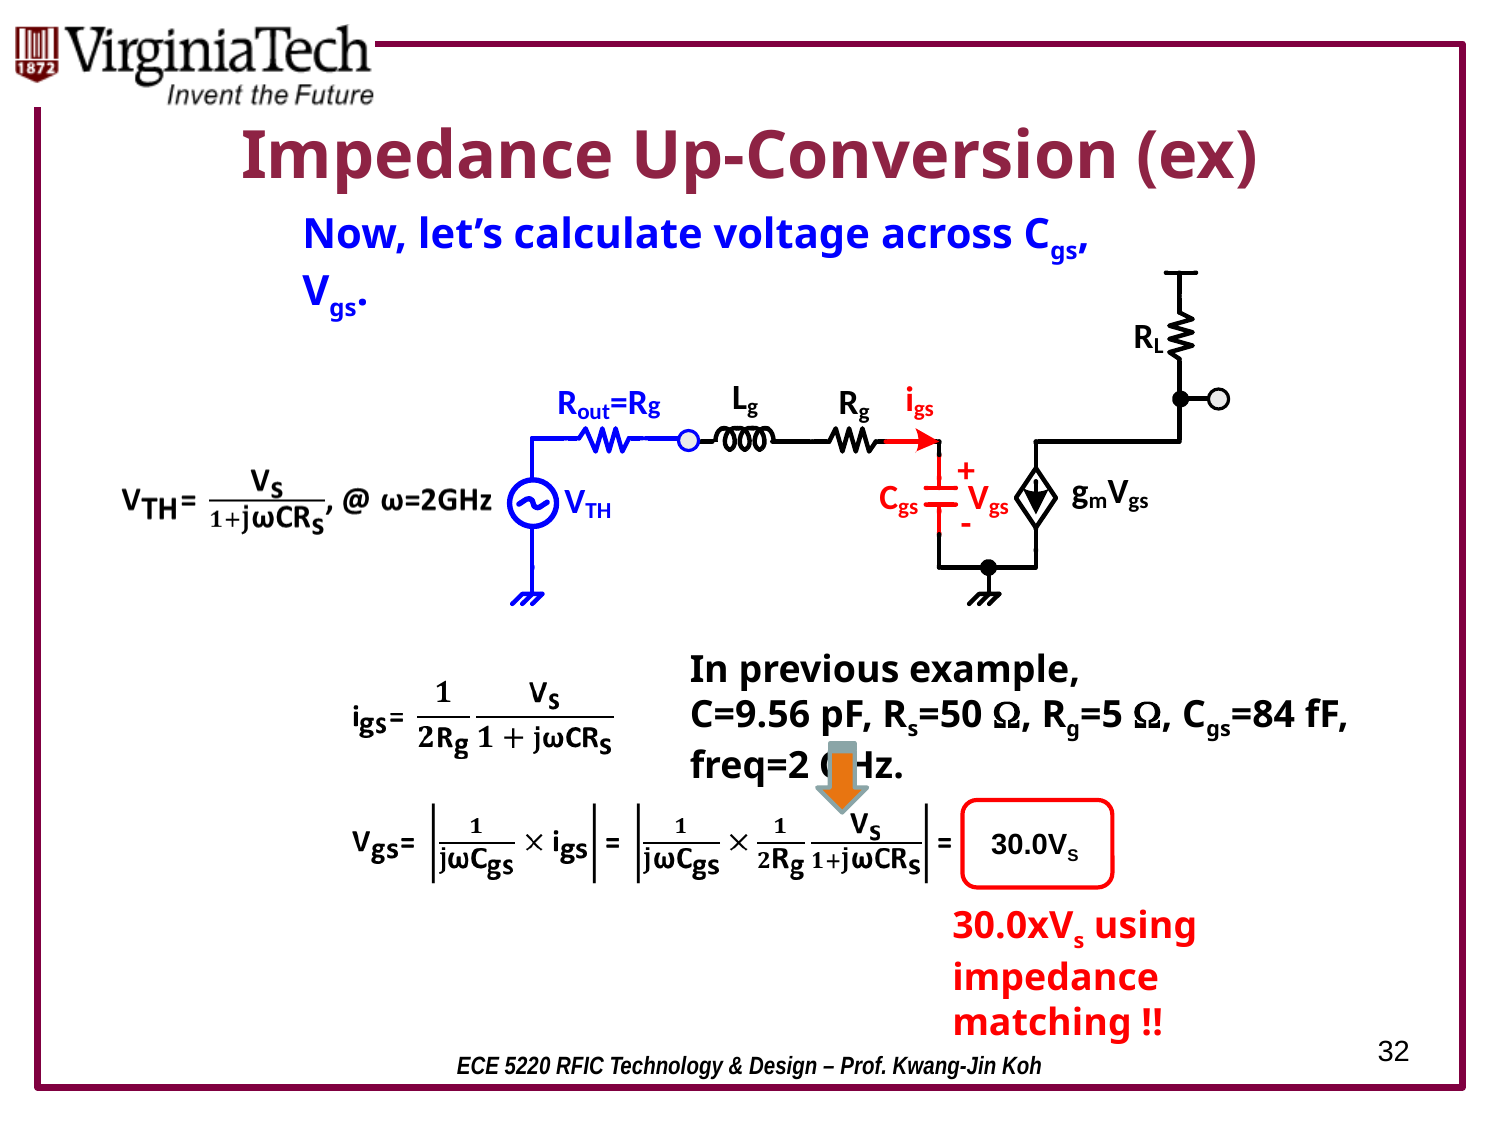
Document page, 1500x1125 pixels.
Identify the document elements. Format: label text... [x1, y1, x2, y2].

slide_number 32 [1074, 1024, 1425, 1103]
title Impedance Up-Conversion (ex) [75, 104, 1425, 213]
text_box [106, 456, 263, 543]
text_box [268, 229, 1324, 719]
text_box Now, let’s calculate voltage across Cgs, Vgs. [287, 199, 1138, 228]
text_box In previous example, C=9.56 pF, Rs=50 W, Rg=5 W, Cgs=84 fF, freq=2 GHz. [1165, 637, 1463, 794]
text_box 30.0xVs using impedance matching !! [937, 893, 1313, 1050]
picture [15, 24, 375, 107]
picture [337, 668, 1162, 895]
